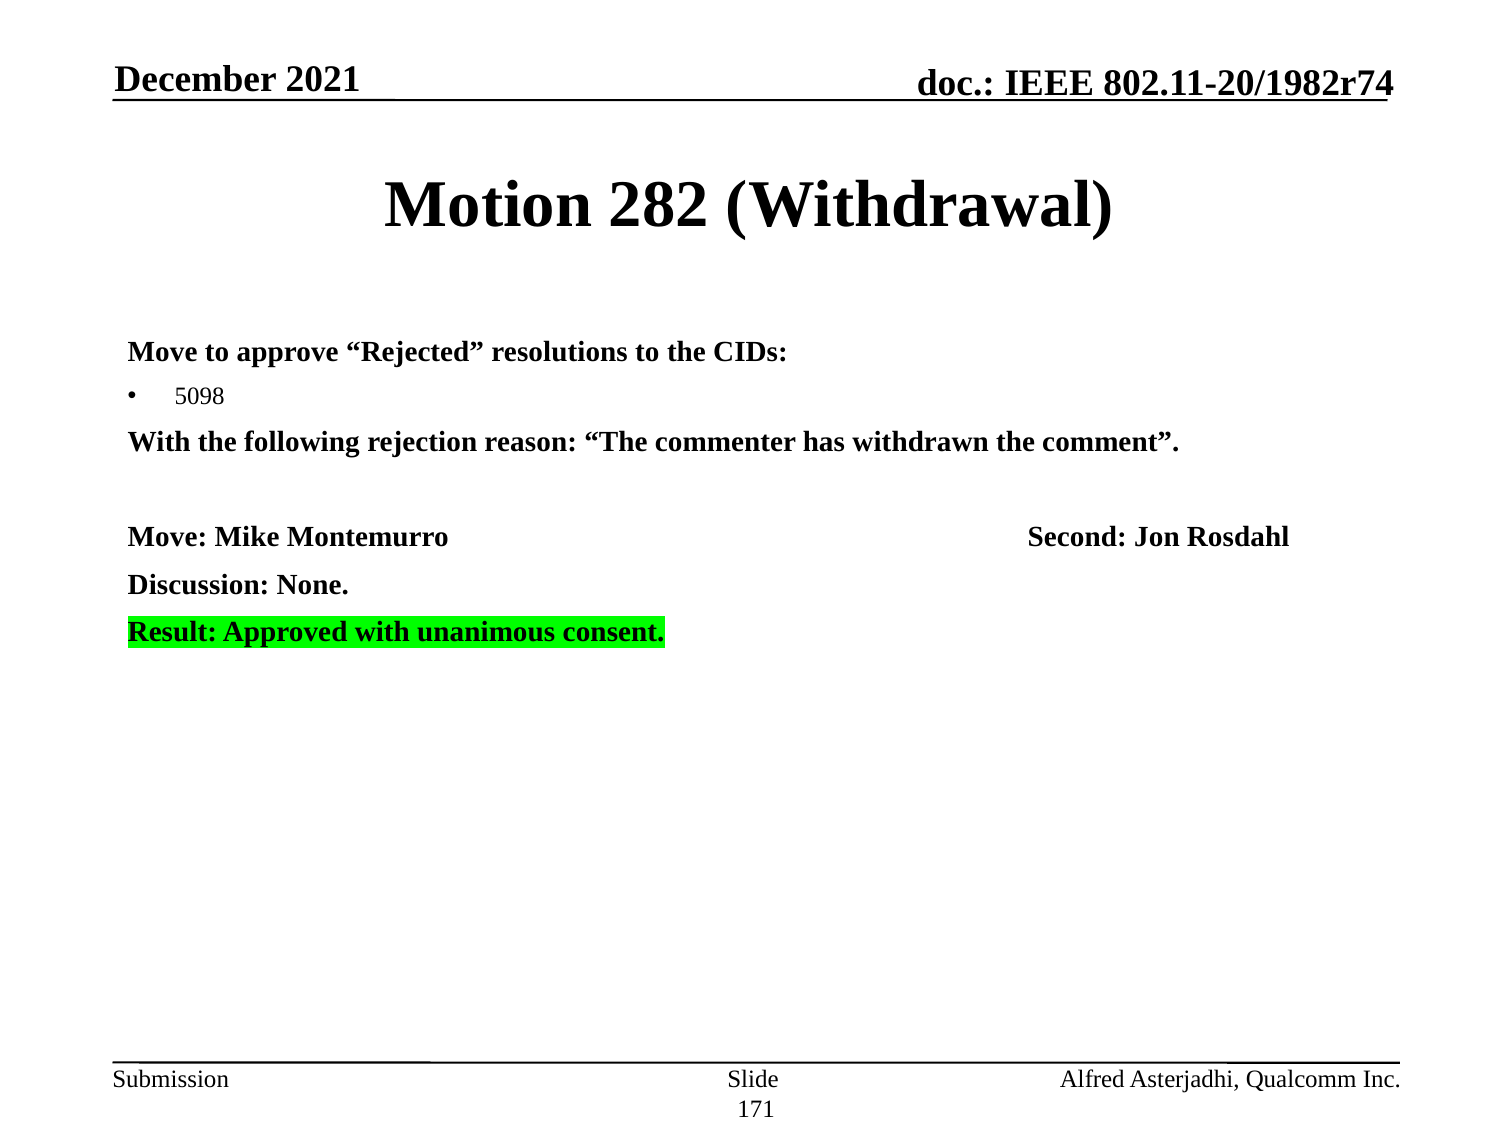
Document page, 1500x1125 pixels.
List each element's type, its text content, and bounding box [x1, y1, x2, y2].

title Motion 282 (Withdrawal) [112, 112, 1388, 288]
list Move to approve “Rejected” resolutions to the CIDs: 5098 With the following rejection reason: “The commenter has withdrawn the comment”. Move: Mike Montemurro Second: Jon Rosdahl Discussion: None. Result: Approved with unanimous consent. [112, 324, 1388, 1063]
footer Alfred Asterjadhi, Qualcomm Inc. [878, 1061, 1402, 1093]
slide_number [114, 54, 423, 100]
slide_number Slide 171 [712, 1061, 800, 1123]
